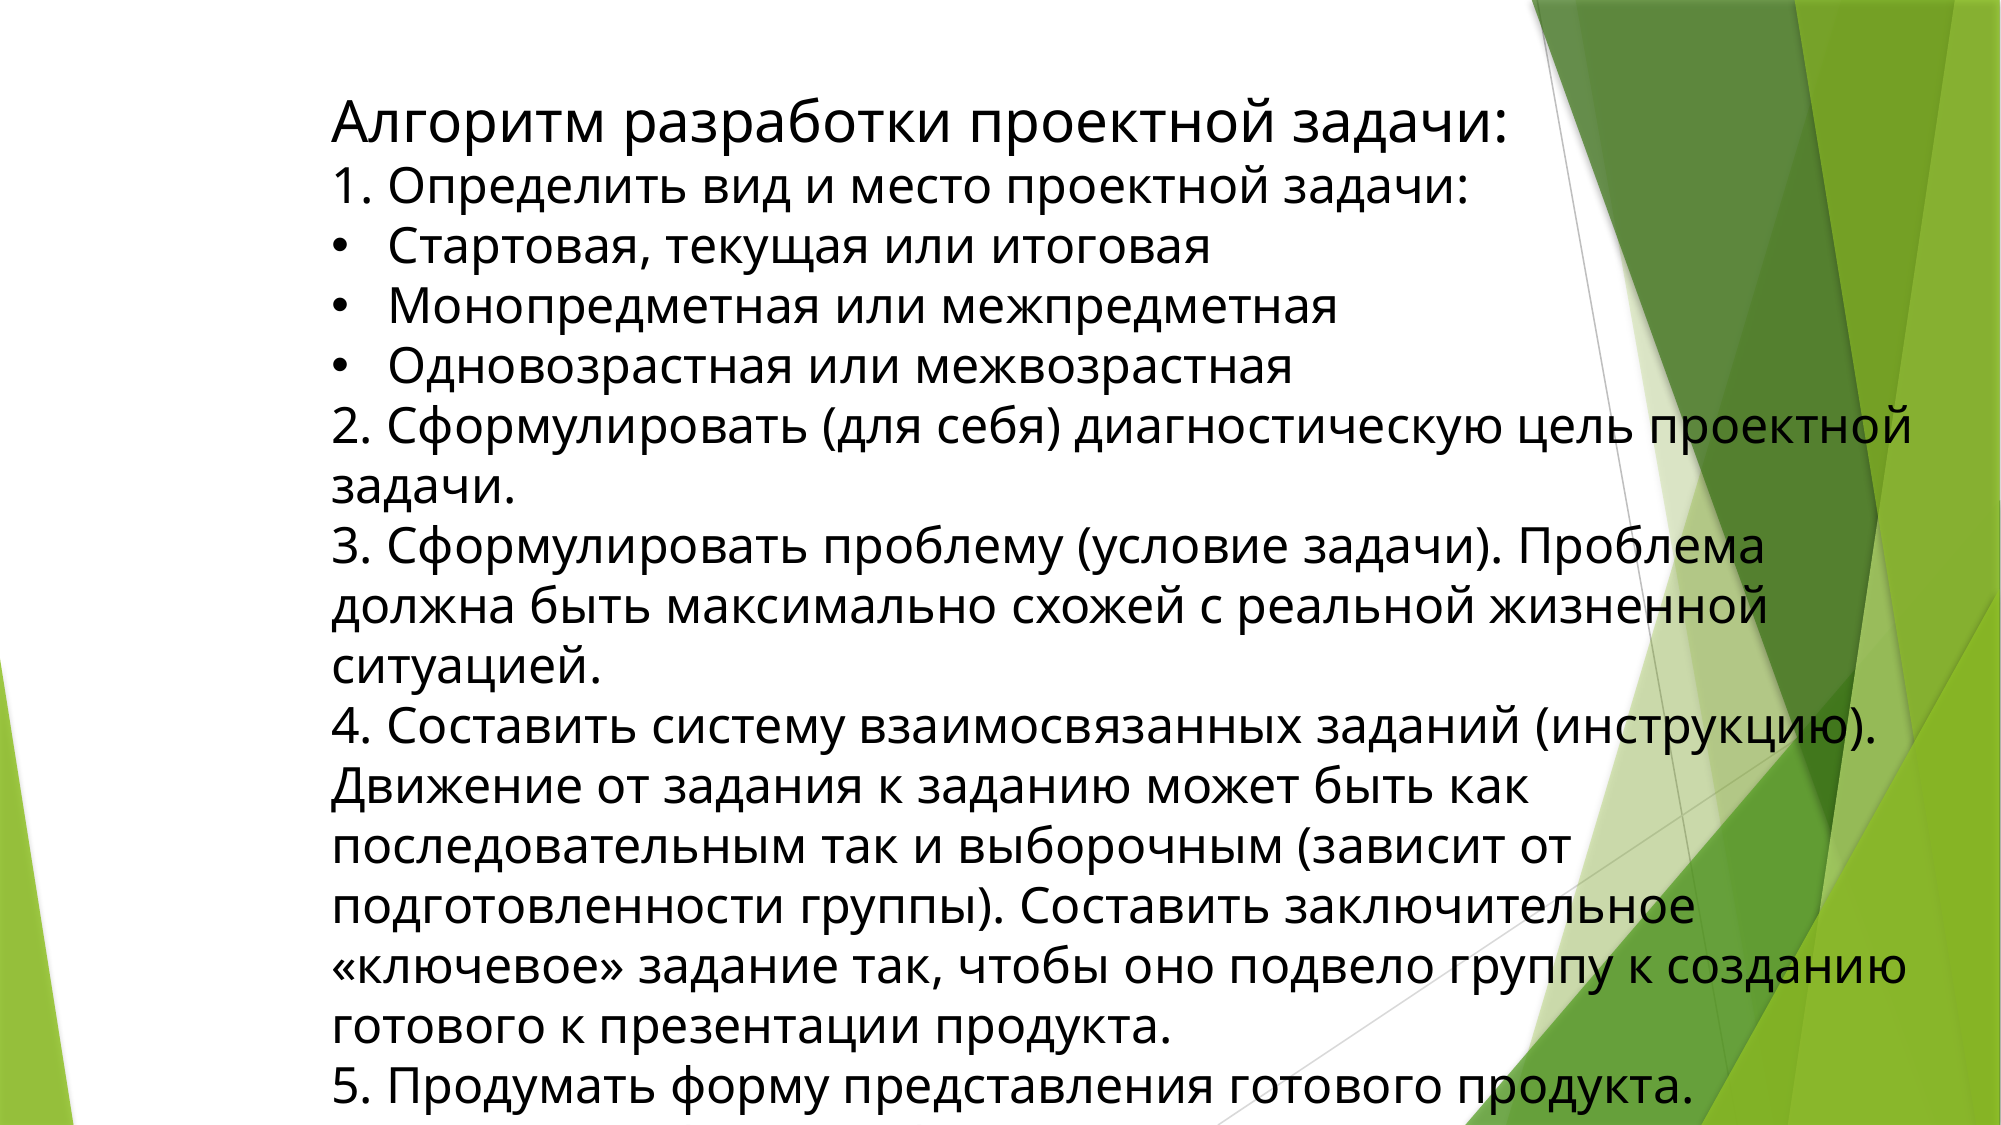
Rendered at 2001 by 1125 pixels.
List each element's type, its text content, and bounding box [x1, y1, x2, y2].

text_box Алгоритм разработки проектной задачи: Определить вид и место проектной задачи: Стартовая, текущая или итоговая Монопредметная или межпредметная Одновозрастная или межвозрастная 2. Сформулировать (для себя) диагностическую цель проектной задачи. 3. Сформулировать проблему (условие задачи). Проблема должна быть максимально схожей с реальной жизненной ситуацией. 4. Составить систему взаимосвязанных заданий (инструкцию). Движение от задания к заданию может быть как последовательным так и выборочным (зависит от подготовленности группы). Составить заключительное «ключевое» задание так, чтобы оно подвело группу к созданию готового к презентации продукта. 5. Продумать форму представления готового продукта. 6. Продумать форму рефлексии. 7. Продумать форму оценки (кто, когда и как оценивает). [316, 76, 1960, 1125]
